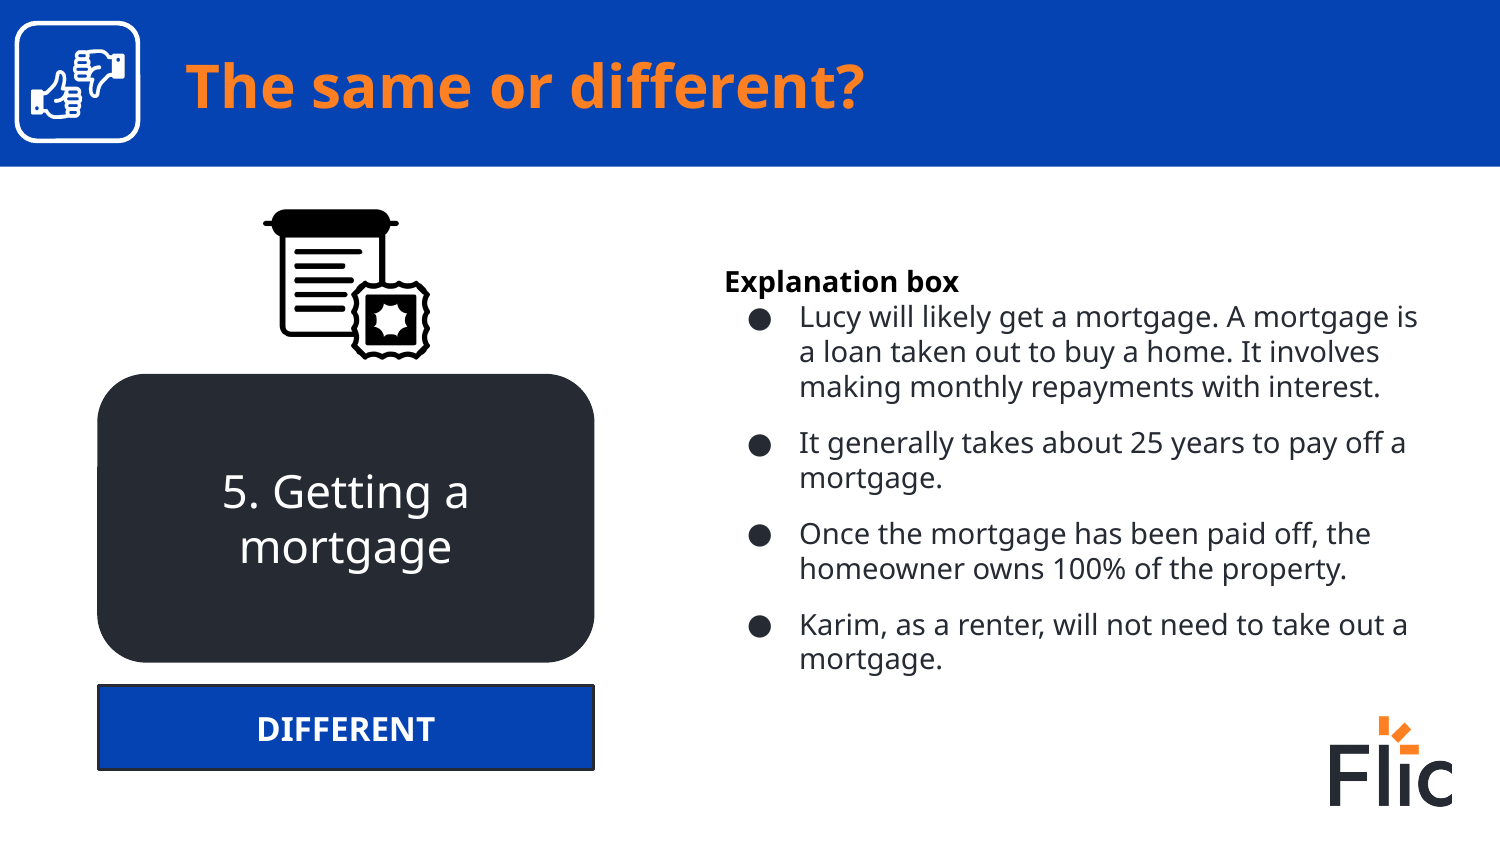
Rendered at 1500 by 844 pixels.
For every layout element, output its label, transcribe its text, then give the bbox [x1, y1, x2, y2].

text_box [0, 0, 156, 170]
title The same or different? [170, 42, 1500, 127]
text_box DIFFERENT [98, 685, 594, 770]
picture [1330, 716, 1452, 807]
text_box Explanation box Lucy will likely get a mortgage. A mortgage is a loan taken out to buy a home. It involves making monthly repayments with interest. It generally takes about 25 years to pay off a mortgage. Once the mortgage has been paid off, the homeowner owns 100% of the property. Karim, as a renter, will not need to take out a mortgage. [709, 248, 1448, 691]
text_box 5. Getting a mortgage [97, 374, 594, 662]
picture [254, 193, 437, 375]
